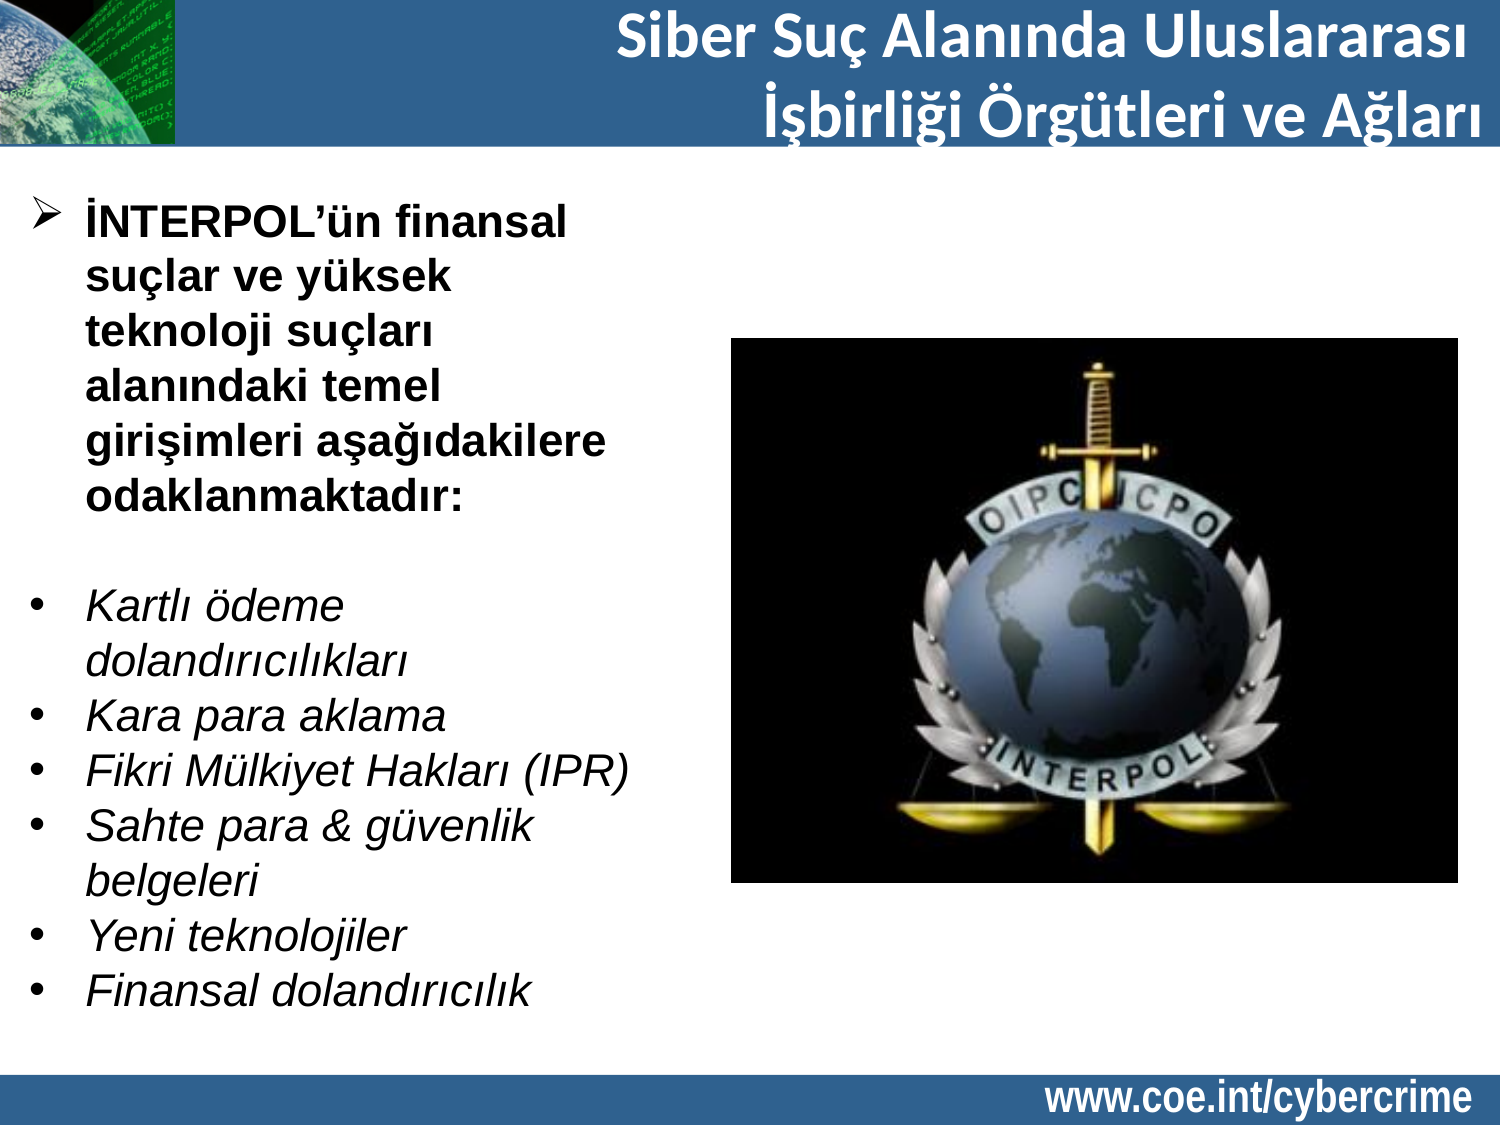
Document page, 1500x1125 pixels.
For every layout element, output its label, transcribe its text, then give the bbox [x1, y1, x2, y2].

text_box www.coe.int/cybercrime [1030, 1059, 1500, 1125]
picture [0, 0, 175, 144]
text_box Siber Suç Alanında Uluslararası İşbirliği Örgütleri ve Ağları [177, 0, 1500, 149]
text_box [0, 1073, 1030, 1125]
text_box İNTERPOL’ün finansal suçlar ve yüksek teknoloji suçları alanındaki temel girişimleri aşağıdakilere odaklanmaktadır: Kartlı ödeme dolandırıcılıkları Kara para aklama Fikri Mülkiyet Hakları (IPR) Sahte para & güvenlik belgeleri Yeni teknolojiler Finansal dolandırıcılık [14, 183, 657, 1024]
picture [730, 338, 1458, 884]
